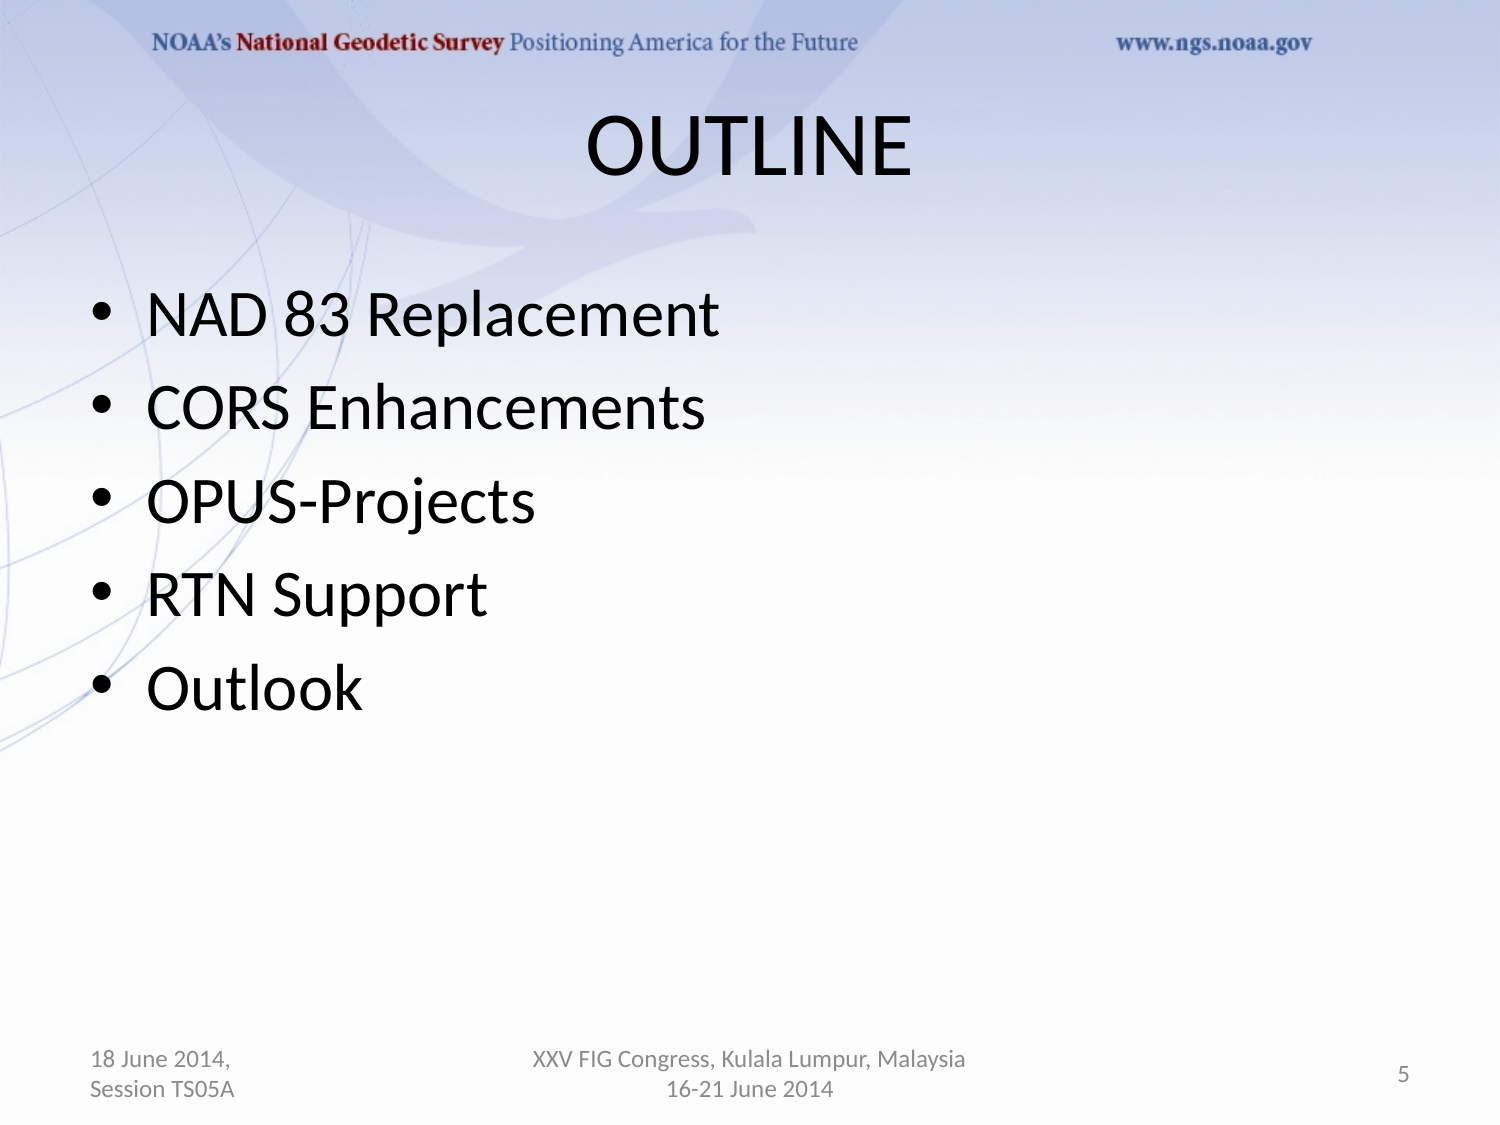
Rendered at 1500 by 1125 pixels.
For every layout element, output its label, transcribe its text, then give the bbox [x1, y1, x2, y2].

picture [0, 0, 1500, 1125]
slide_number 5 [1074, 1042, 1425, 1103]
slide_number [75, 1042, 425, 1103]
title OUTLINE [74, 44, 1426, 233]
footer XXV FIG Congress, Kulala Lumpur, Malaysia 16-21 June 2014 [512, 1042, 988, 1103]
list NAD 83 Replacement CORS Enhancements OPUS-Projects RTN Support Outlook [74, 262, 1426, 1006]
